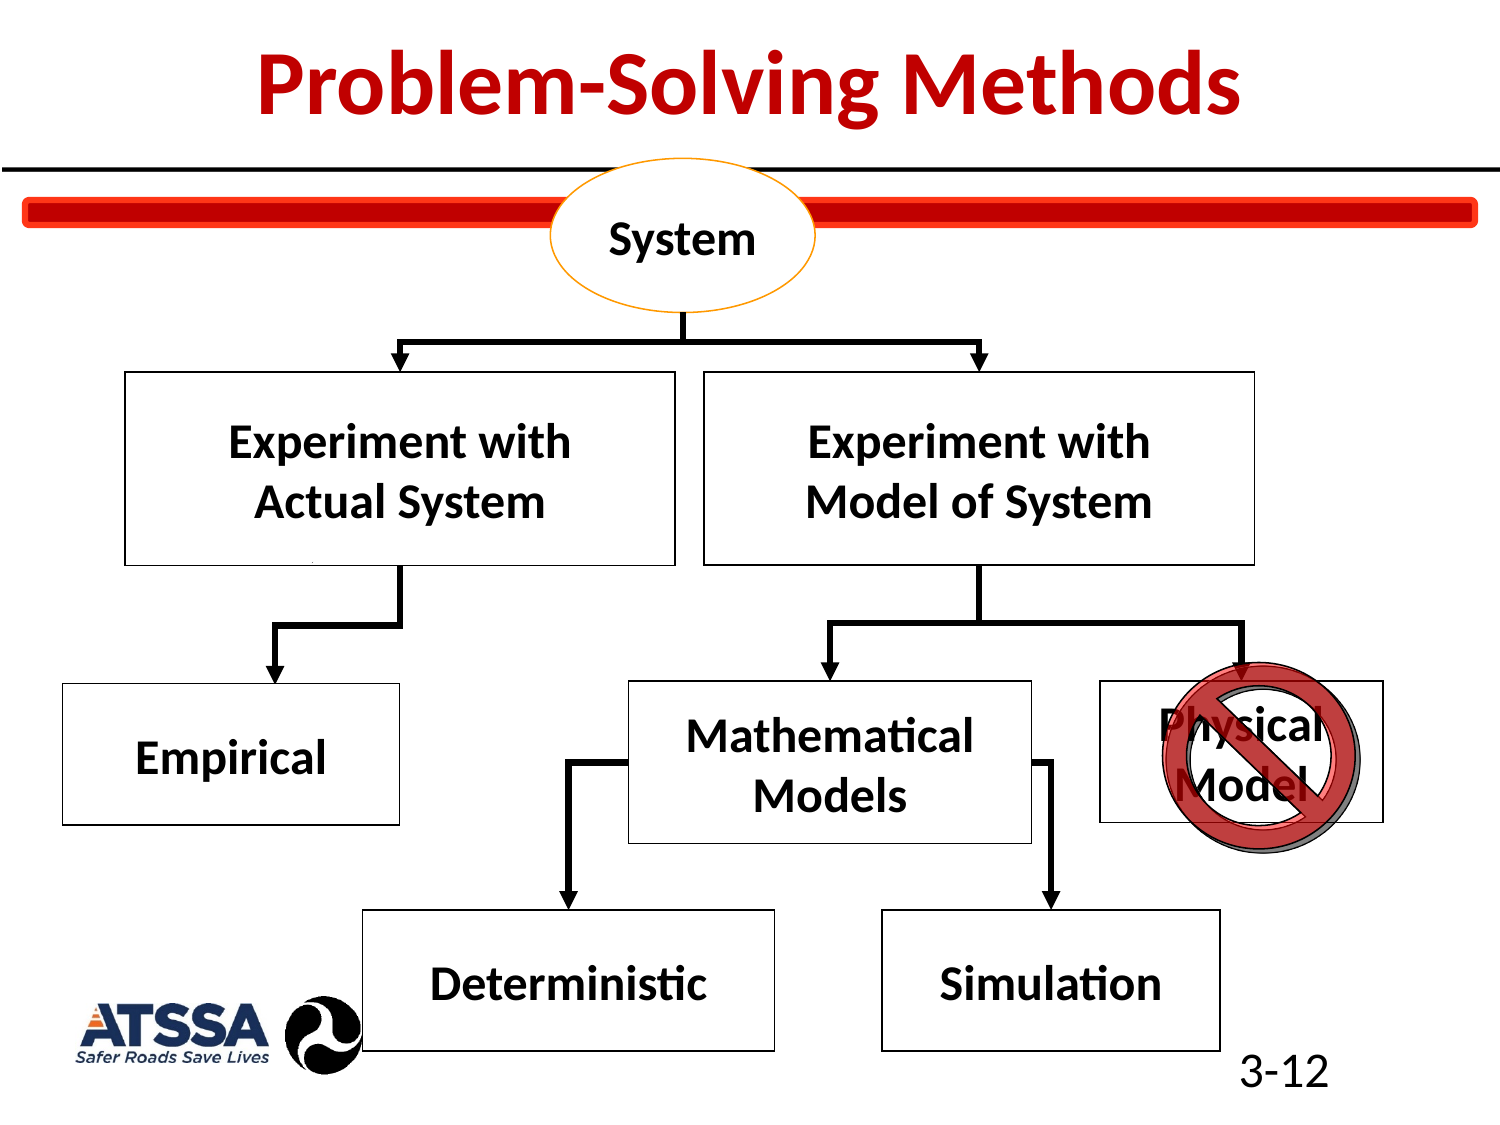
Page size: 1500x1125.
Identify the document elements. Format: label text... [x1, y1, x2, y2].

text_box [800, 193, 862, 491]
title Problem-Solving Methods [0, 0, 1500, 168]
text_box Deterministic [362, 909, 775, 1052]
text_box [568, 762, 629, 911]
text_box Experiment with Model of System [704, 372, 1255, 563]
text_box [1031, 762, 1052, 911]
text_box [628, 565, 1384, 844]
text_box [511, 200, 572, 484]
picture [75, 1003, 269, 1063]
text_box Experiment with Actual System [124, 372, 676, 566]
picture [276, 989, 370, 1077]
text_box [62, 565, 401, 826]
text_box Simulation [881, 909, 1221, 1052]
text_box System [565, 158, 797, 313]
